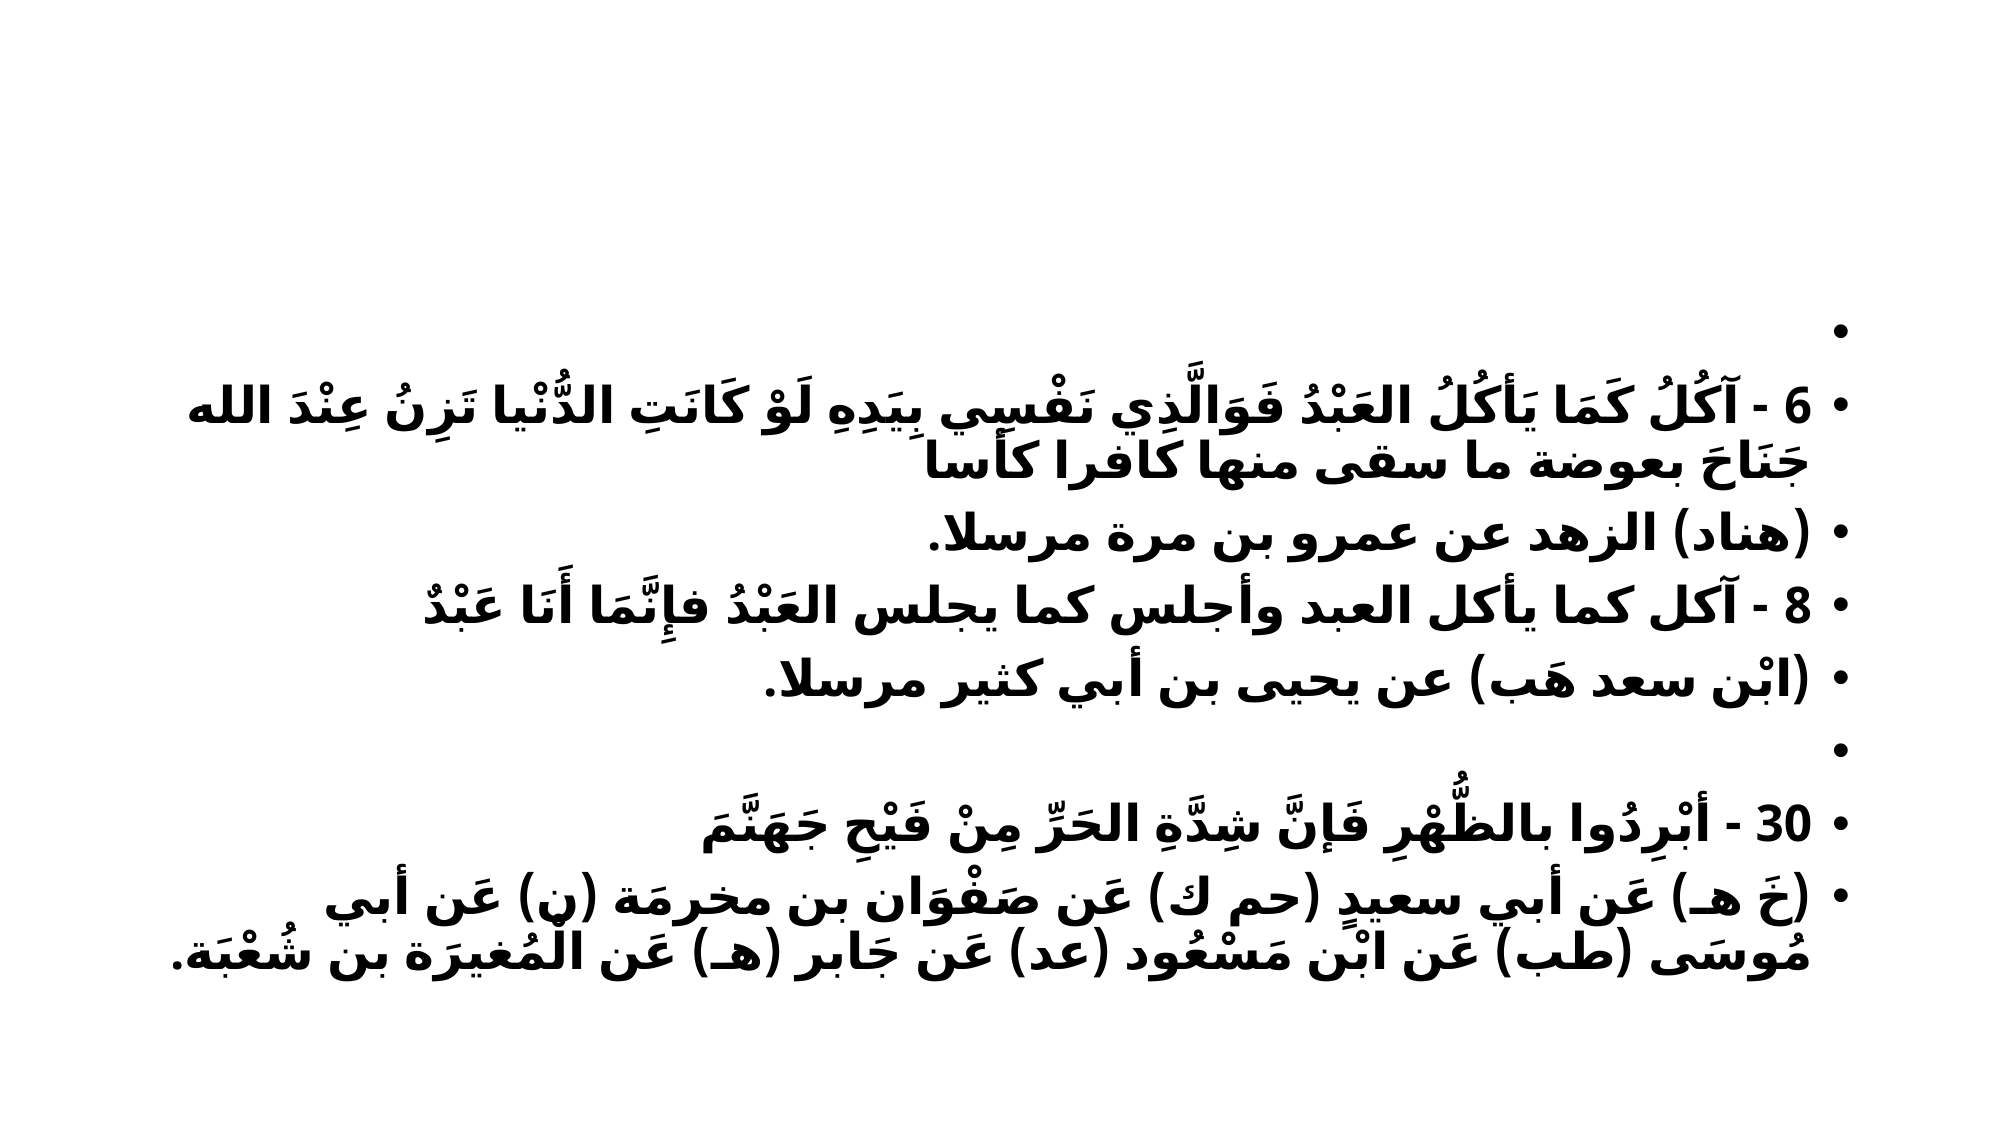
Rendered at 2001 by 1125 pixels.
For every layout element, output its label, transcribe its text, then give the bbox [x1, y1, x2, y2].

list 6 - آكُلُ كَمَا يَأكُلُ العَبْدُ فَوَالَّذِي نَفْسِي بِيَدِهِ لَوْ كَانَتِ الدُّنْيا تَزِنُ عِنْدَ الله جَنَاحَ بعوضة ما سقى منها كافرا كأسا (هناد) الزهد عن عمرو بن مرة مرسلا. 8 - آكل كما يأكل العبد وأجلس كما يجلس العَبْدُ فإِنَّمَا أَنَا عَبْدٌ (ابْن سعد هَب) عن يحيى بن أبي كثير مرسلا. 30 - أبْرِدُوا بالظُّهْرِ فَإنَّ شِدَّةِ الحَرِّ مِنْ فَيْحِ جَهَنَّمَ (خَ هـ) عَن أبي سعيدٍ (حم ك) عَن صَفْوَان بن مخرمَة (ن) عَن أبي مُوسَى (طب) عَن ابْن مَسْعُود (عد) عَن جَابر (هـ) عَن الْمُغيرَة بن شُعْبَة. [137, 299, 1863, 1014]
